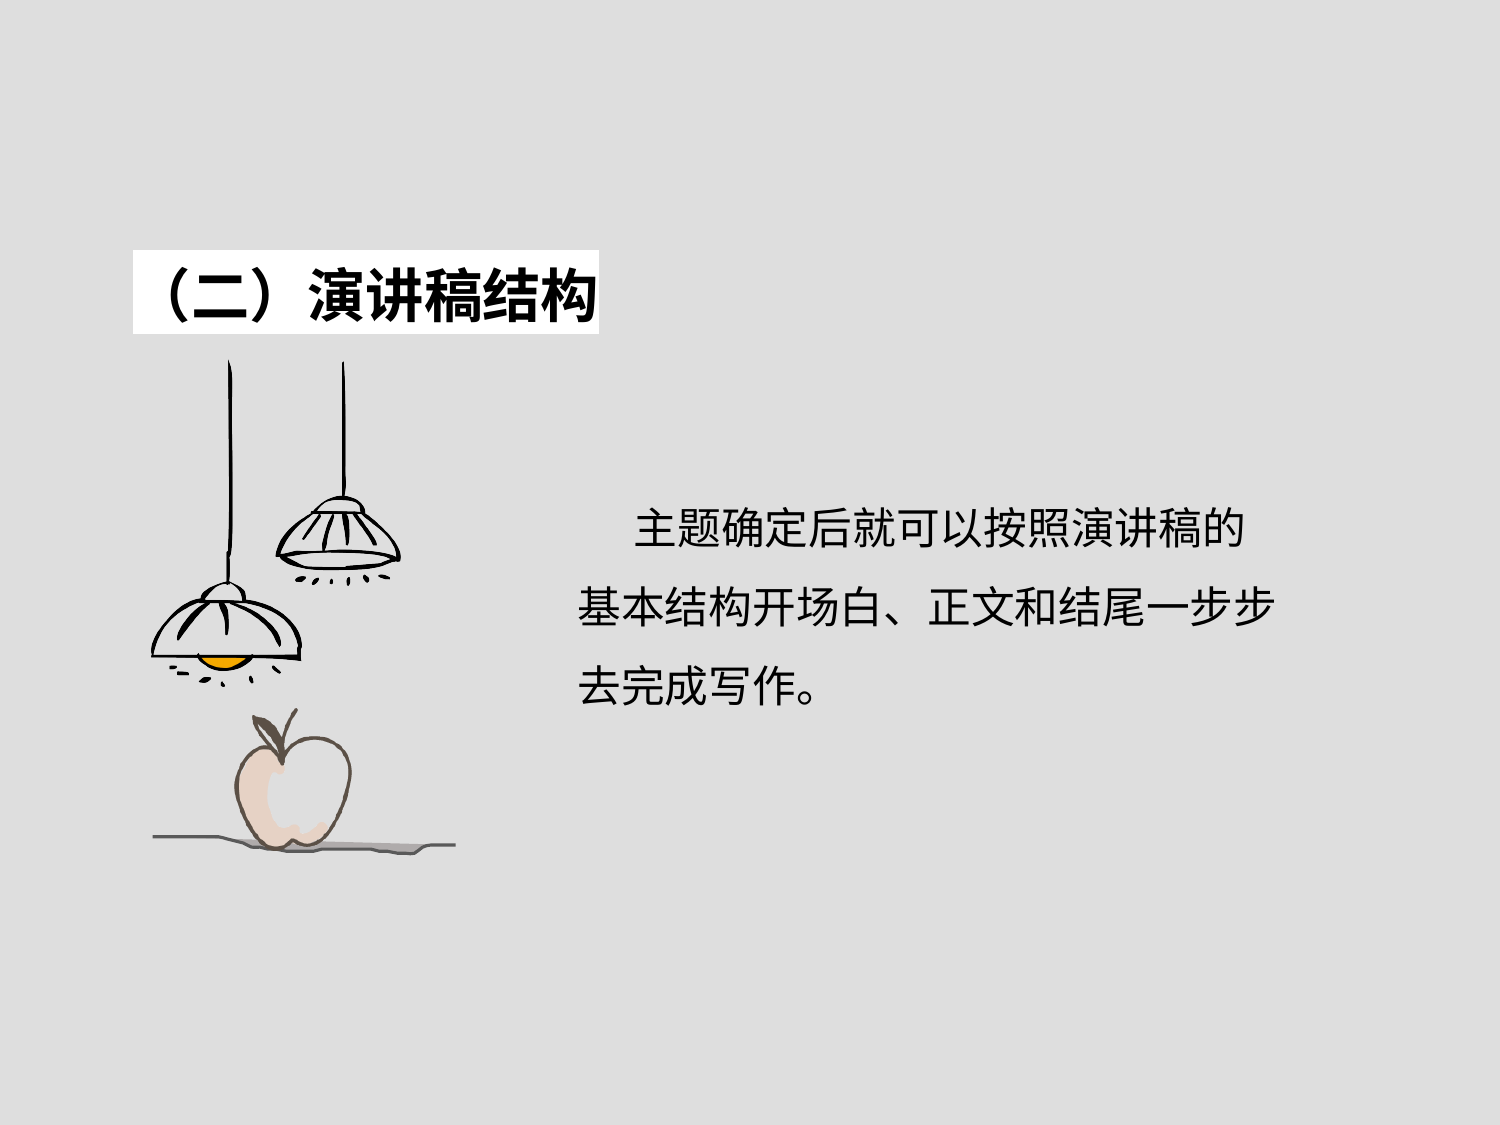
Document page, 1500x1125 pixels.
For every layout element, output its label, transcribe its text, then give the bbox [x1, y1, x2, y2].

text_box 主题确定后就可以按照演讲稿的基本结构开场白、正文和结尾一步步去完成写作。 [562, 467, 1293, 753]
text_box （二）演讲稿结构 [80, 216, 831, 337]
picture [122, 347, 422, 865]
text_box [152, 835, 209, 839]
text_box [394, 843, 456, 855]
